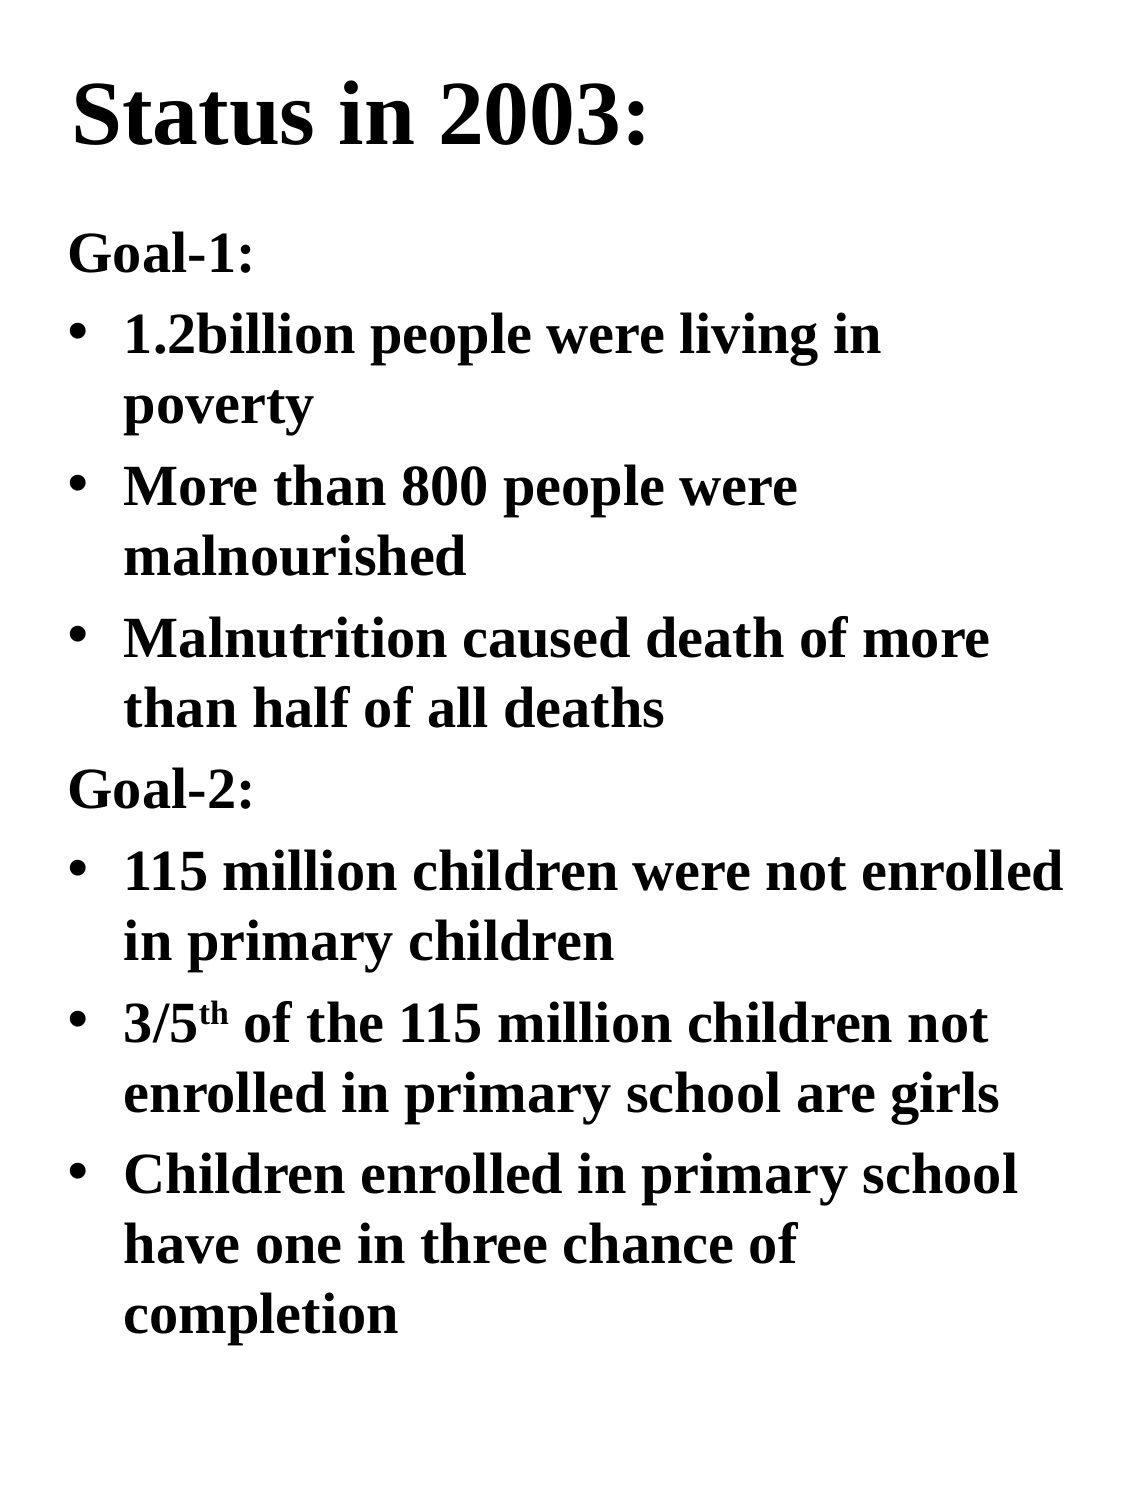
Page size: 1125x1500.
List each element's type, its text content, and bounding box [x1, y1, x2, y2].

title Status in 2003: [56, 38, 1069, 178]
list Goal-1: 1.2billion people were living in poverty More than 800 people were malnourished Malnutrition caused death of more than half of all deaths Goal-2: 115 million children were not enrolled in primary children 3/5th of the 115 million children not enrolled in primary school are girls Children enrolled in primary school have one in three chance of completion [52, 206, 1082, 1454]
